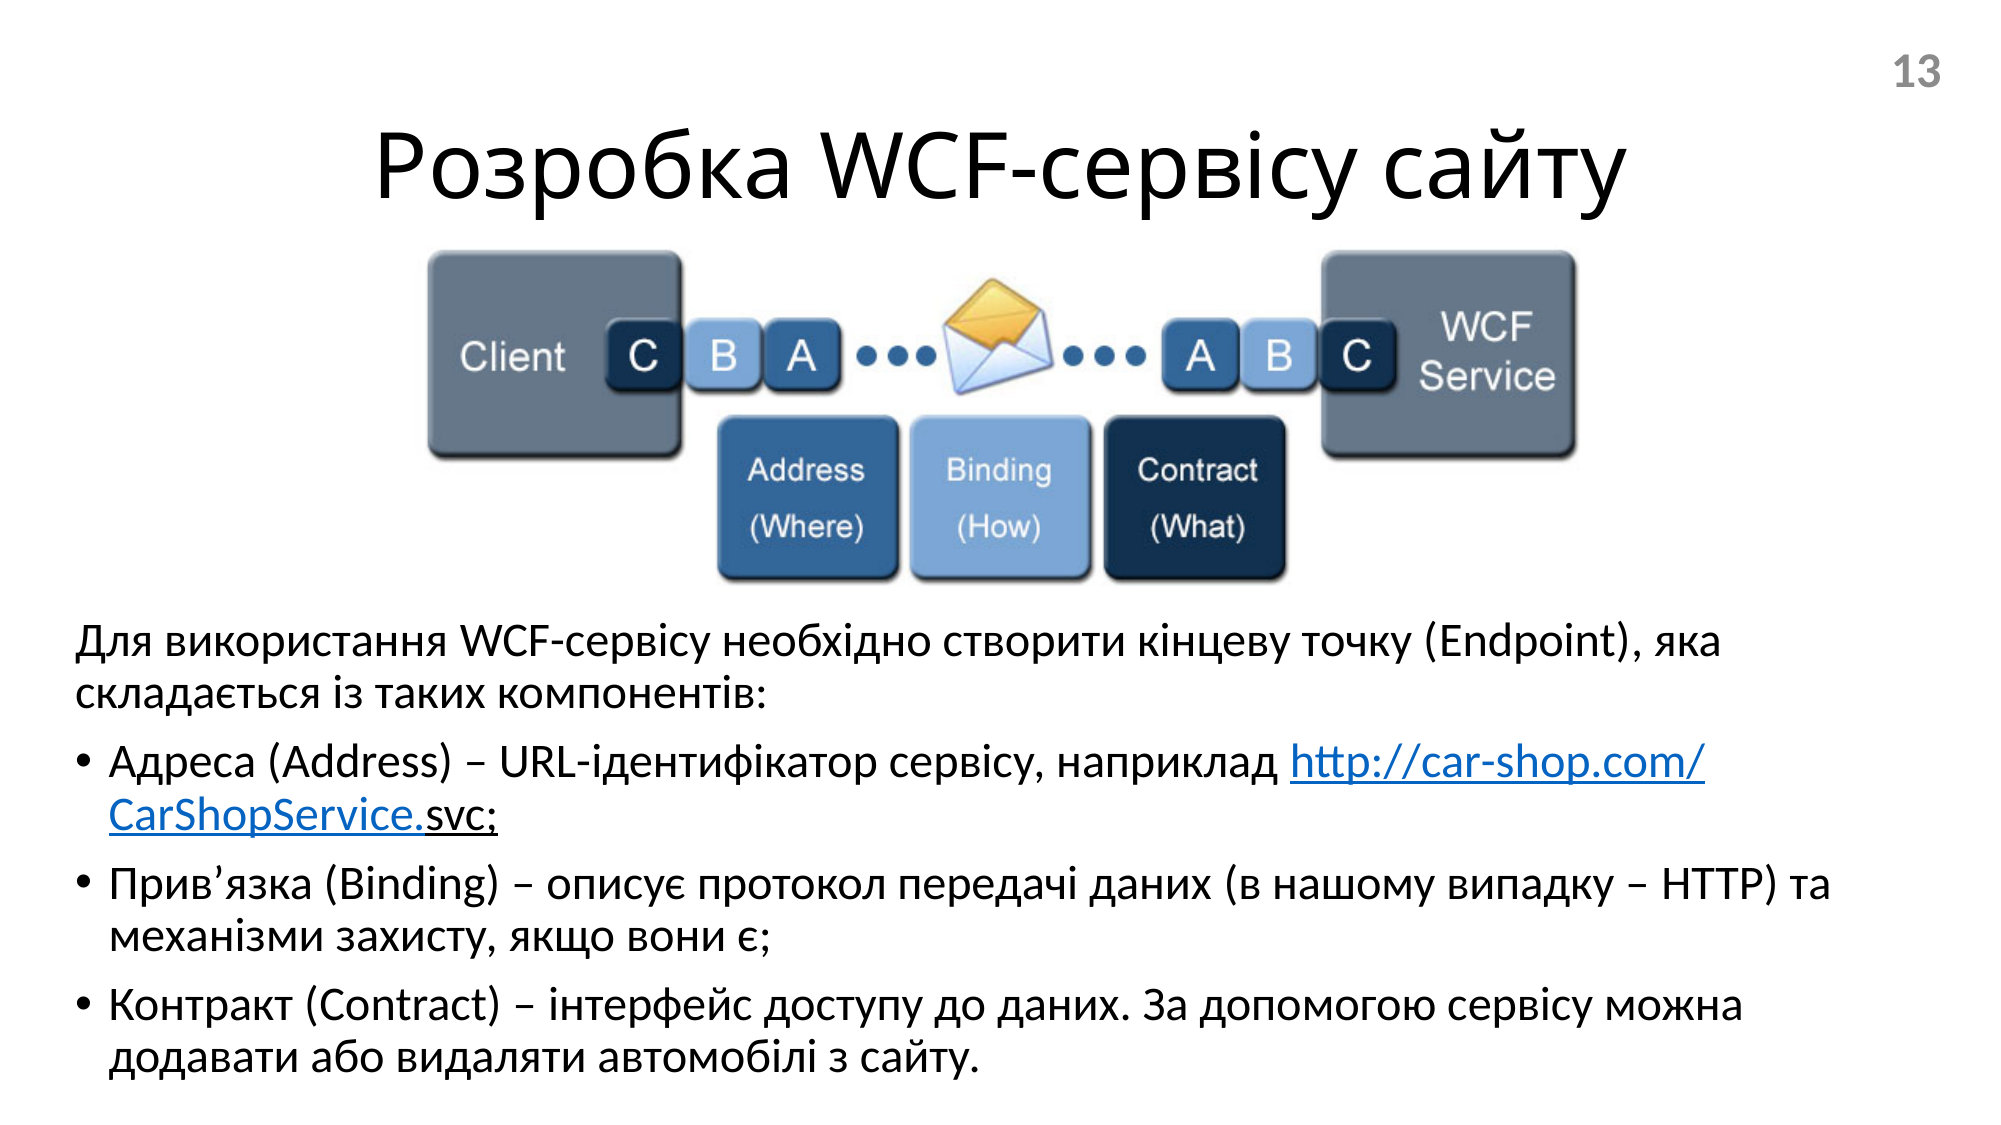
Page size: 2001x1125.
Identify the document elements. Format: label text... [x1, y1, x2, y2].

picture [403, 222, 1597, 608]
list Для використання WCF-сервісу необхідно створити кінцеву точку (Endpoint), яка складається із таких компонентів: Адреса (Address) – URL-ідентифікатор сервісу, наприклад http://car-shop.com/CarShopService.svc; Прив’язка (Binding) – описує протокол передачі даних (в нашому випадку – HTTP) та механізми захисту, якщо вони є; Контракт (Contract) – інтерфейс доступу до даних. За допомогою сервісу можна додавати або видаляти автомобілі з сайту. [60, 607, 1957, 1091]
slide_number 13 [1506, 37, 1957, 98]
title Розробка WCF-сервісу сайту [137, 59, 1863, 278]
